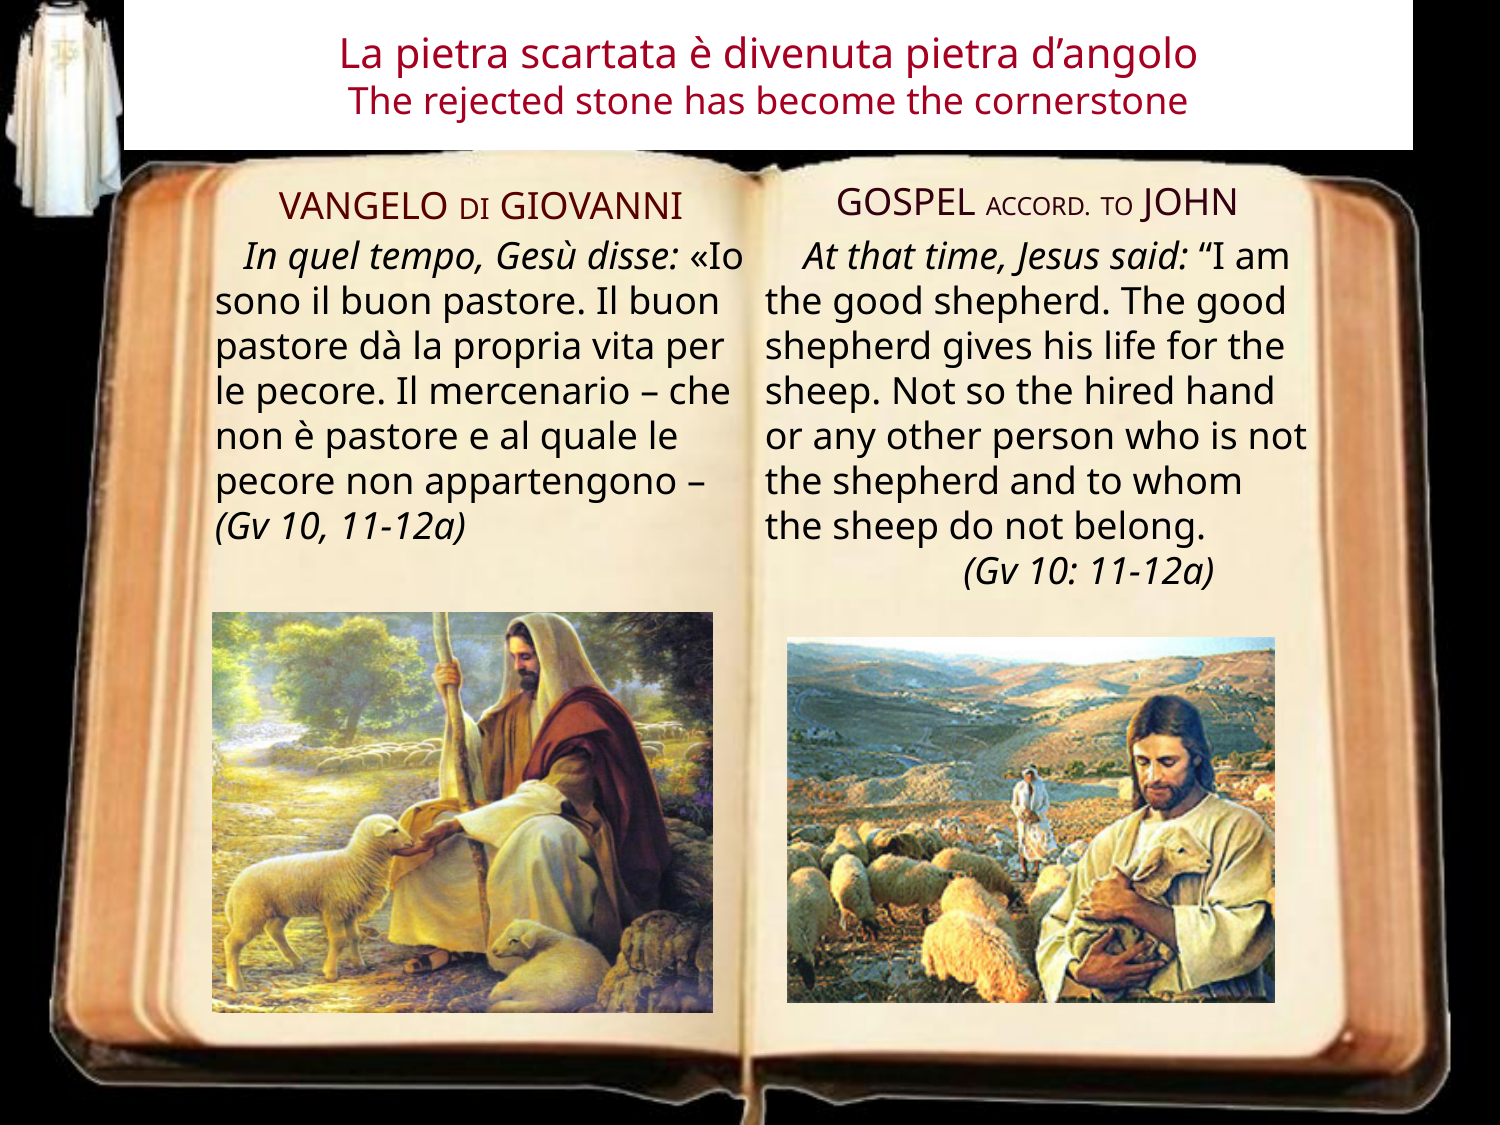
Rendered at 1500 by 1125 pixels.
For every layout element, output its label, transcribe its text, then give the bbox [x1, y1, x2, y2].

text_box At that time, Jesus said: “I am the good shepherd. The good shepherd gives his life for the sheep. Not so the hired hand or any other person who is not the shepherd and to whom the sheep do not belong. (Gv 10: 11-12a) [750, 224, 1325, 600]
text_box La pietra scartata è divenuta pietra d’angolo The rejected stone has become the cornerstone [124, 0, 1413, 150]
text_box In quel tempo, Gesù disse: «Io sono il buon pastore. Il buon pastore dà la propria vita per le pecore. Il mercenario – che non è pastore e al quale le pecore non appartengono – (Gv 10, 11-12a) [200, 224, 750, 555]
title GOSPEL ACCORD. TO JOHN [750, 174, 1363, 225]
picture [0, 0, 1500, 1125]
text_box VANGELO DI GIOVANNI [212, 174, 750, 235]
